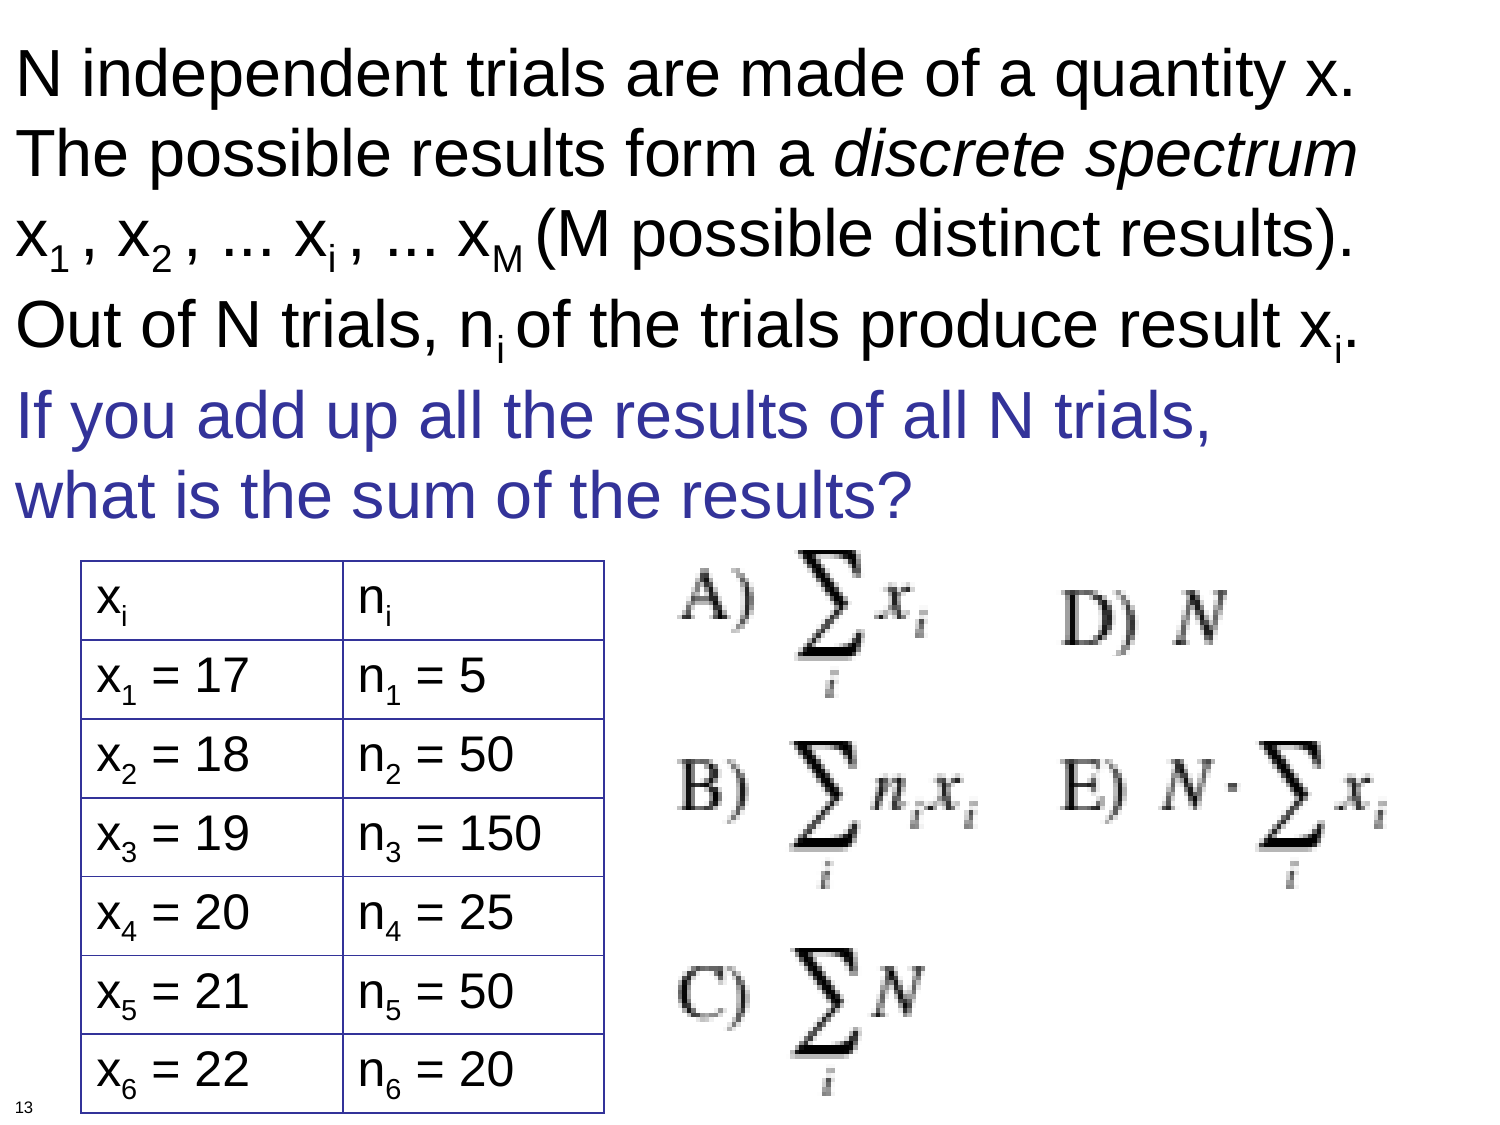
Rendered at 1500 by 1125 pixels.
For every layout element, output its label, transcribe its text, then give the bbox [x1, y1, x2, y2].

table_cell x6 = 22 [82, 1035, 342, 1112]
table_cell n2 = 50 [344, 720, 603, 797]
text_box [669, 939, 926, 1097]
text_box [669, 732, 979, 890]
title N independent trials are made of a quantity x. The possible results form a discrete spectrum x1 , x2 , ... xi , ... xM (M possible distinct results). Out of N trials, ni of the trials produce result xi. If you add up all the results of all N trials, what is the sum of the results? [0, 21, 1500, 540]
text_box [1052, 584, 1228, 656]
table_cell n5 = 50 [344, 956, 603, 1033]
text_box 13 [0, 1089, 50, 1125]
table_cell n3 = 150 [344, 799, 603, 876]
table_cell n1 = 5 [344, 641, 603, 718]
table_cell x3 = 19 [82, 799, 342, 876]
table_cell x5 = 21 [82, 956, 342, 1033]
table_cell n4 = 25 [344, 877, 603, 955]
table_cell x1 = 17 [82, 641, 342, 718]
table_cell x2 = 18 [82, 720, 342, 797]
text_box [1052, 732, 1396, 890]
table_cell x4 = 20 [82, 877, 342, 955]
table_header ni [344, 562, 603, 639]
table_header xi [82, 562, 342, 639]
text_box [669, 541, 938, 699]
table_cell n6 = 20 [344, 1035, 603, 1112]
